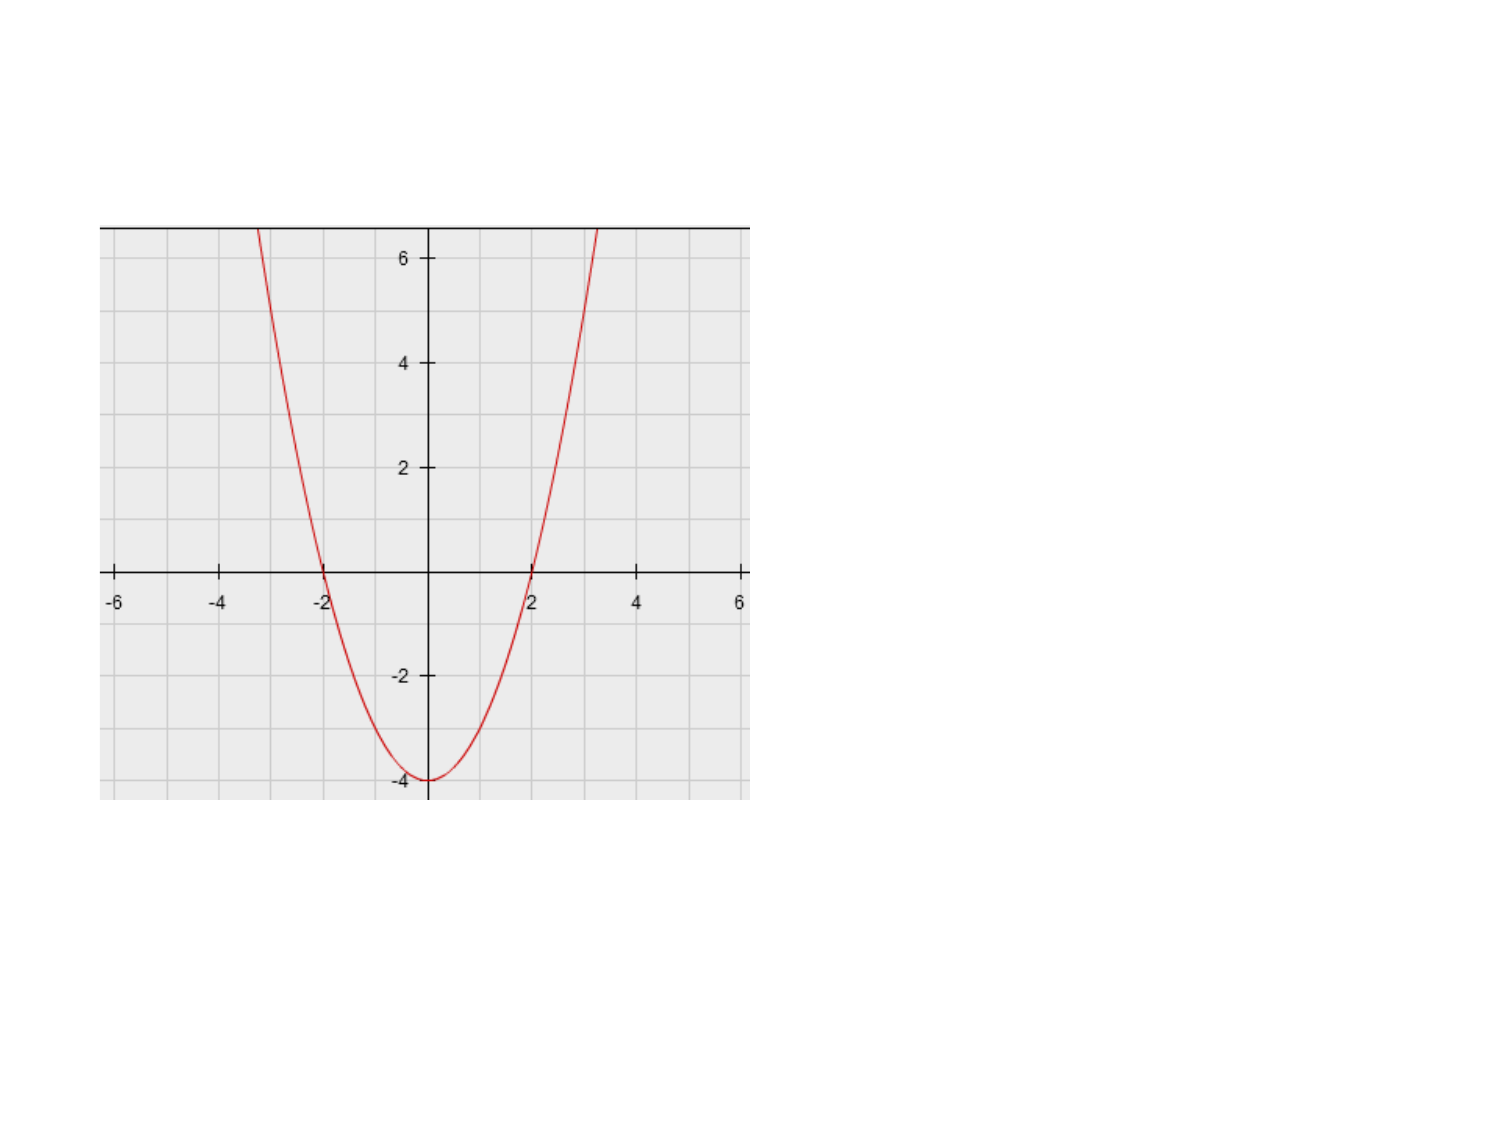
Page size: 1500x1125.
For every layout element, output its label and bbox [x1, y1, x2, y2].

picture [99, 224, 751, 801]
